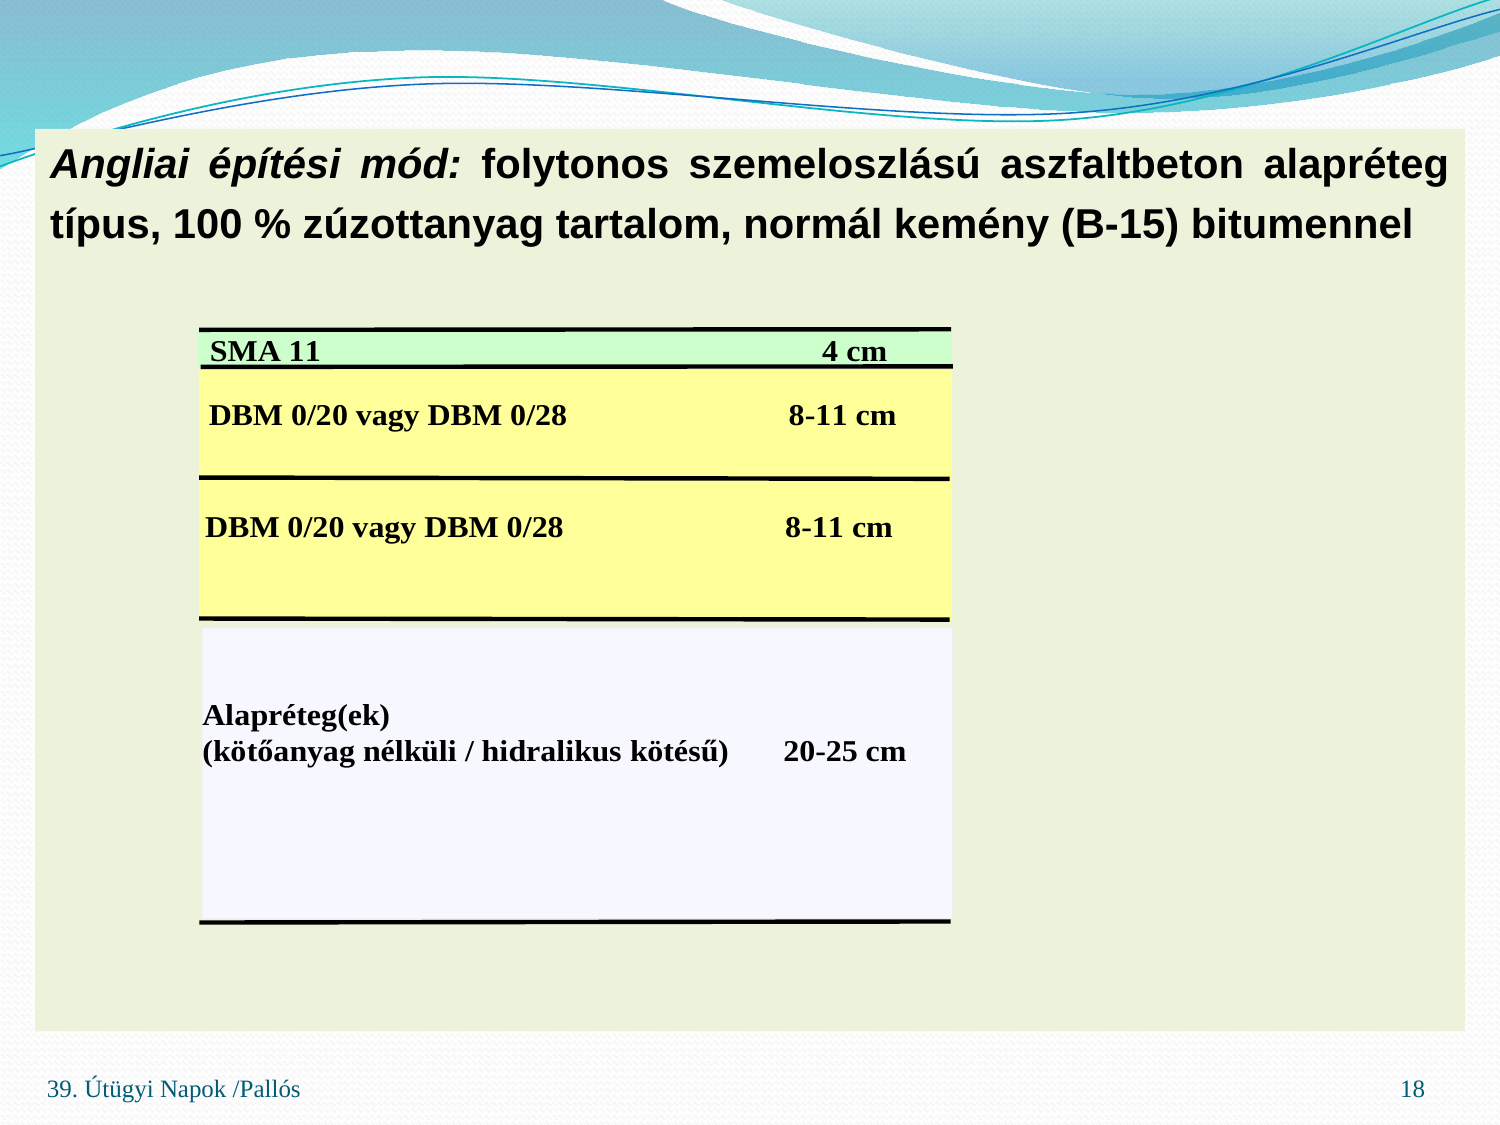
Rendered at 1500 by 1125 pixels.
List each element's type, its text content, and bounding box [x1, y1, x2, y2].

picture [175, 280, 1255, 985]
slide_number 18 [1299, 1042, 1425, 1103]
list Angliai építési mód: folytonos szemeloszlású aszfaltbeton alapréteg típus, 100 % zúzottanyag tartalom, normál kemény (B-15) bitumennel [34, 128, 1466, 1032]
footer 39. Útügyi Napok /Pallós [46, 1042, 622, 1103]
